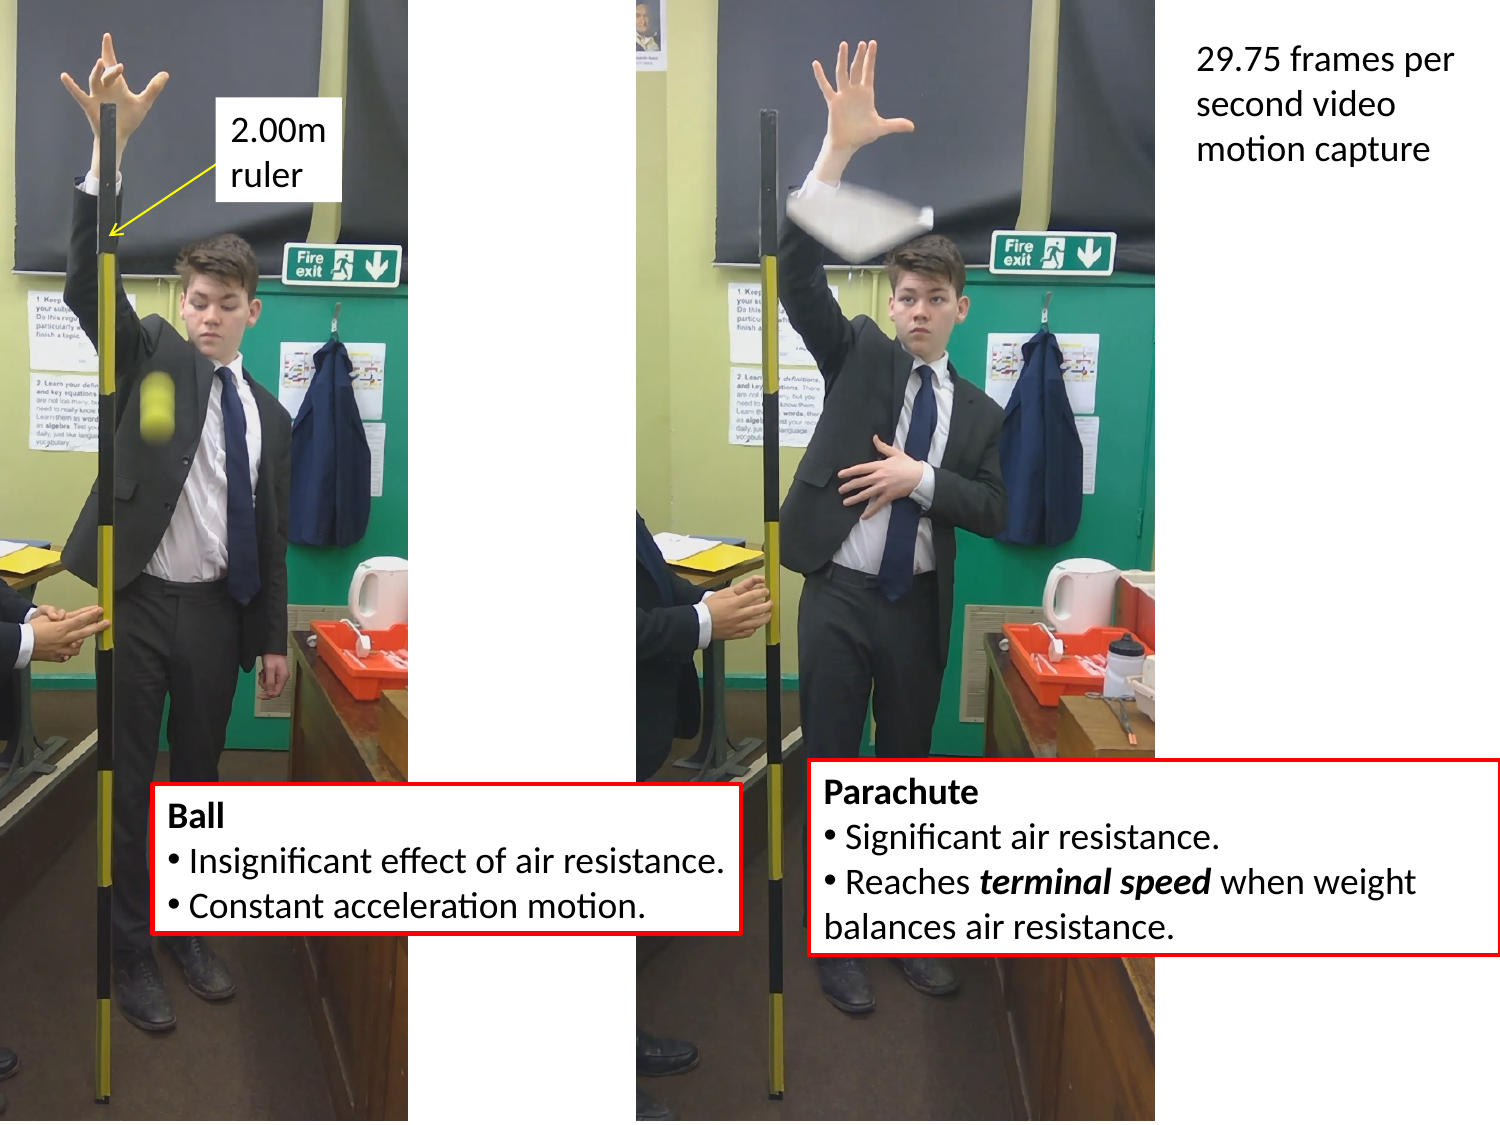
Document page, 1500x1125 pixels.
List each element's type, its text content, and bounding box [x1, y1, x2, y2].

picture [0, 0, 409, 1122]
picture [635, 0, 1156, 1121]
text_box 29.75 frames per second video motion capture [1181, 26, 1500, 176]
text_box Parachute Significant air resistance. Reaches terminal speed when weight balances air resistance. [1159, 759, 1500, 955]
text_box Ball Insignificant effect of air resistance. Constant acceleration motion. [412, 783, 630, 934]
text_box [108, 154, 231, 237]
